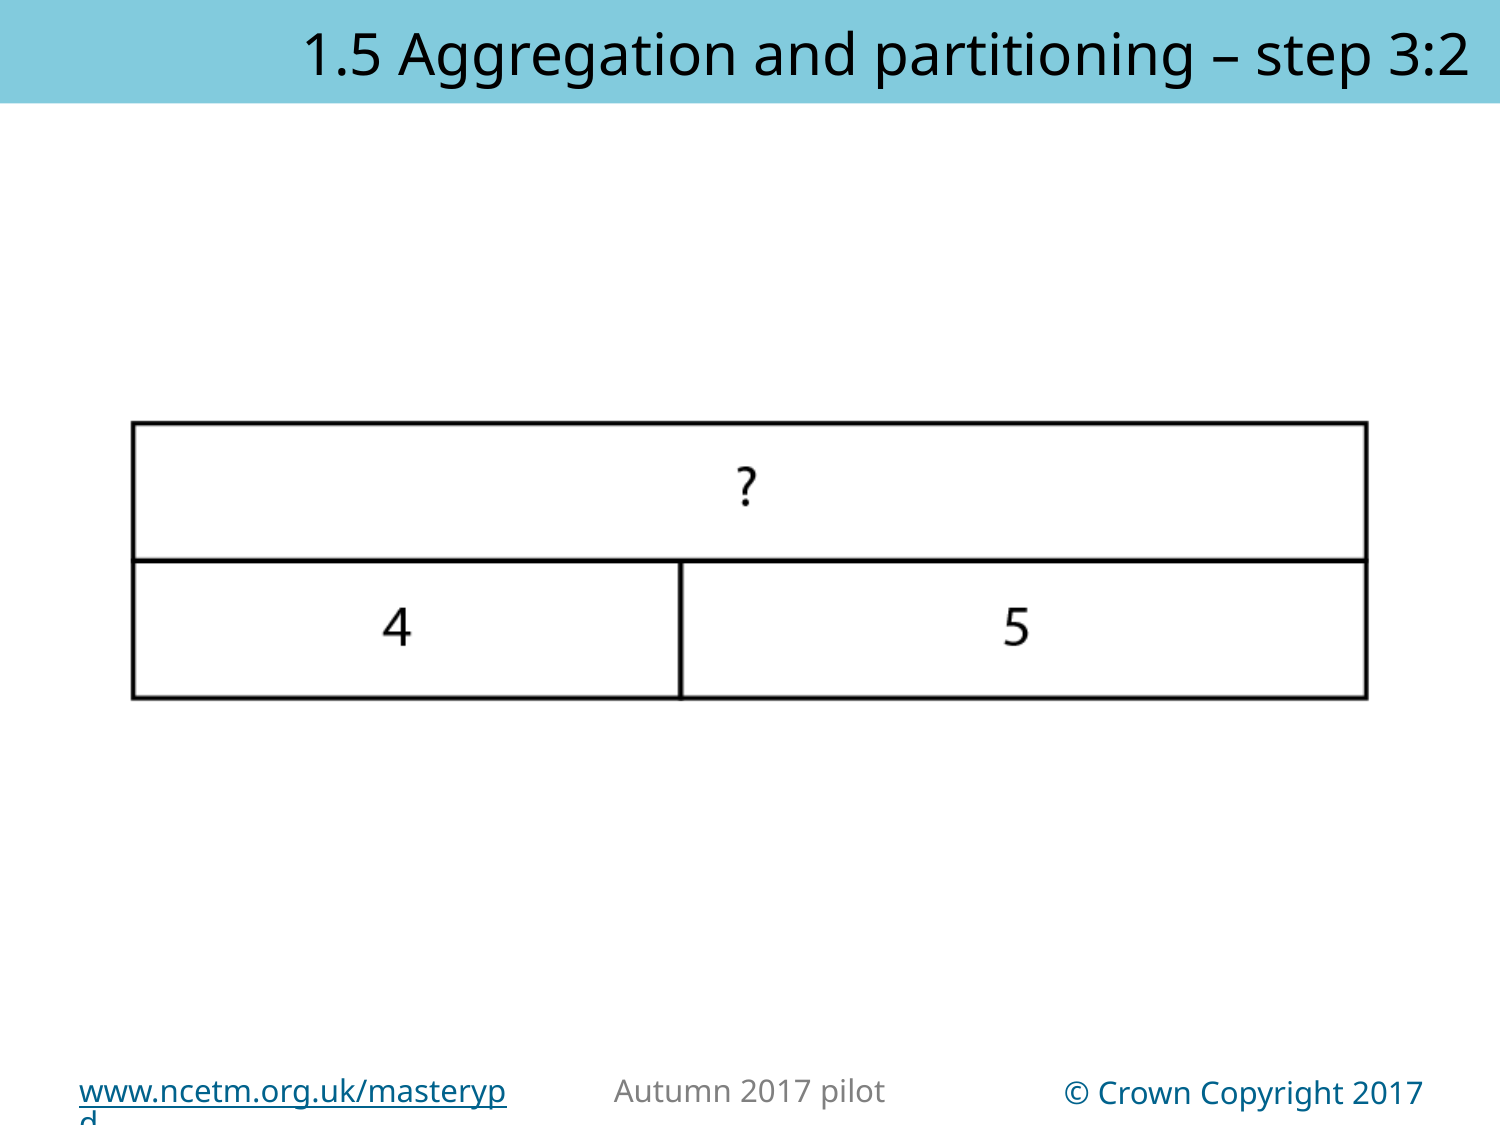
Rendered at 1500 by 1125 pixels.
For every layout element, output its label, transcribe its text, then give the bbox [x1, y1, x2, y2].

picture [98, 416, 1402, 709]
list 1.5 Aggregation and partitioning – step 3:2 [0, 0, 1500, 104]
